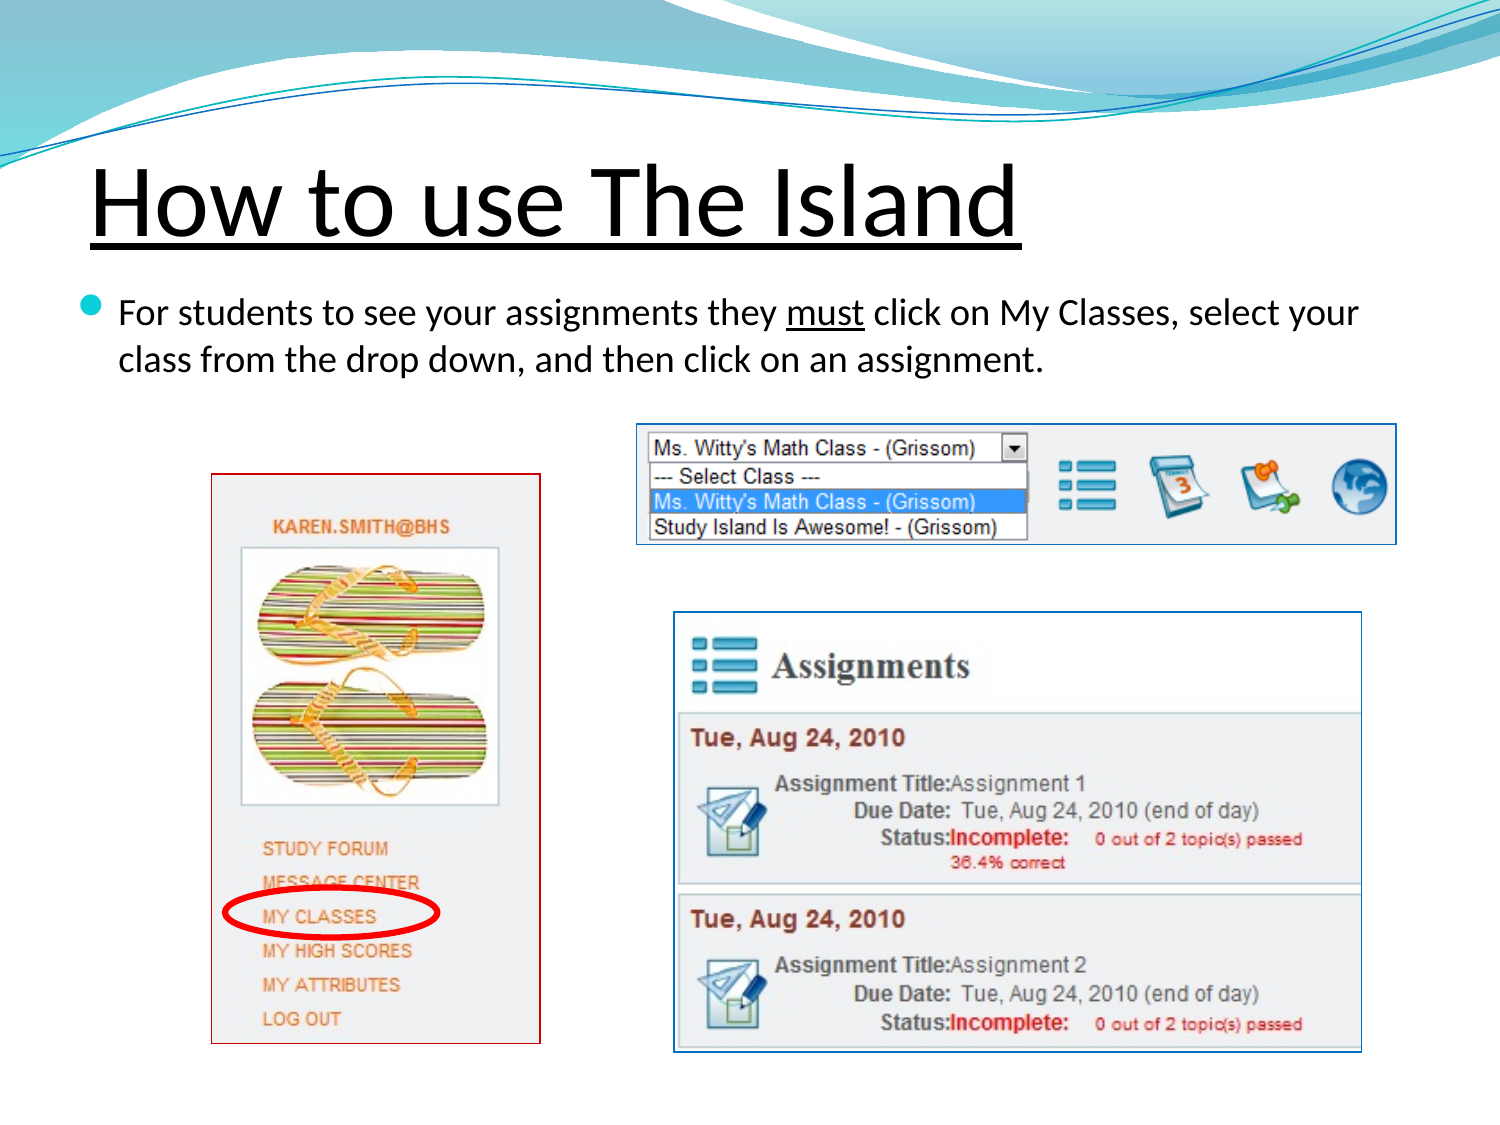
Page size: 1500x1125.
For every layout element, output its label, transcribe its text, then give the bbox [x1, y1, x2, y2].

picture [637, 424, 1396, 544]
picture [212, 474, 540, 1044]
picture [674, 612, 1362, 1052]
list For students to see your assignments they must click on My Classes, select your class from the drop down, and then click on an assignment. [62, 279, 1450, 1000]
text_box How to use The Island [74, 125, 1425, 313]
